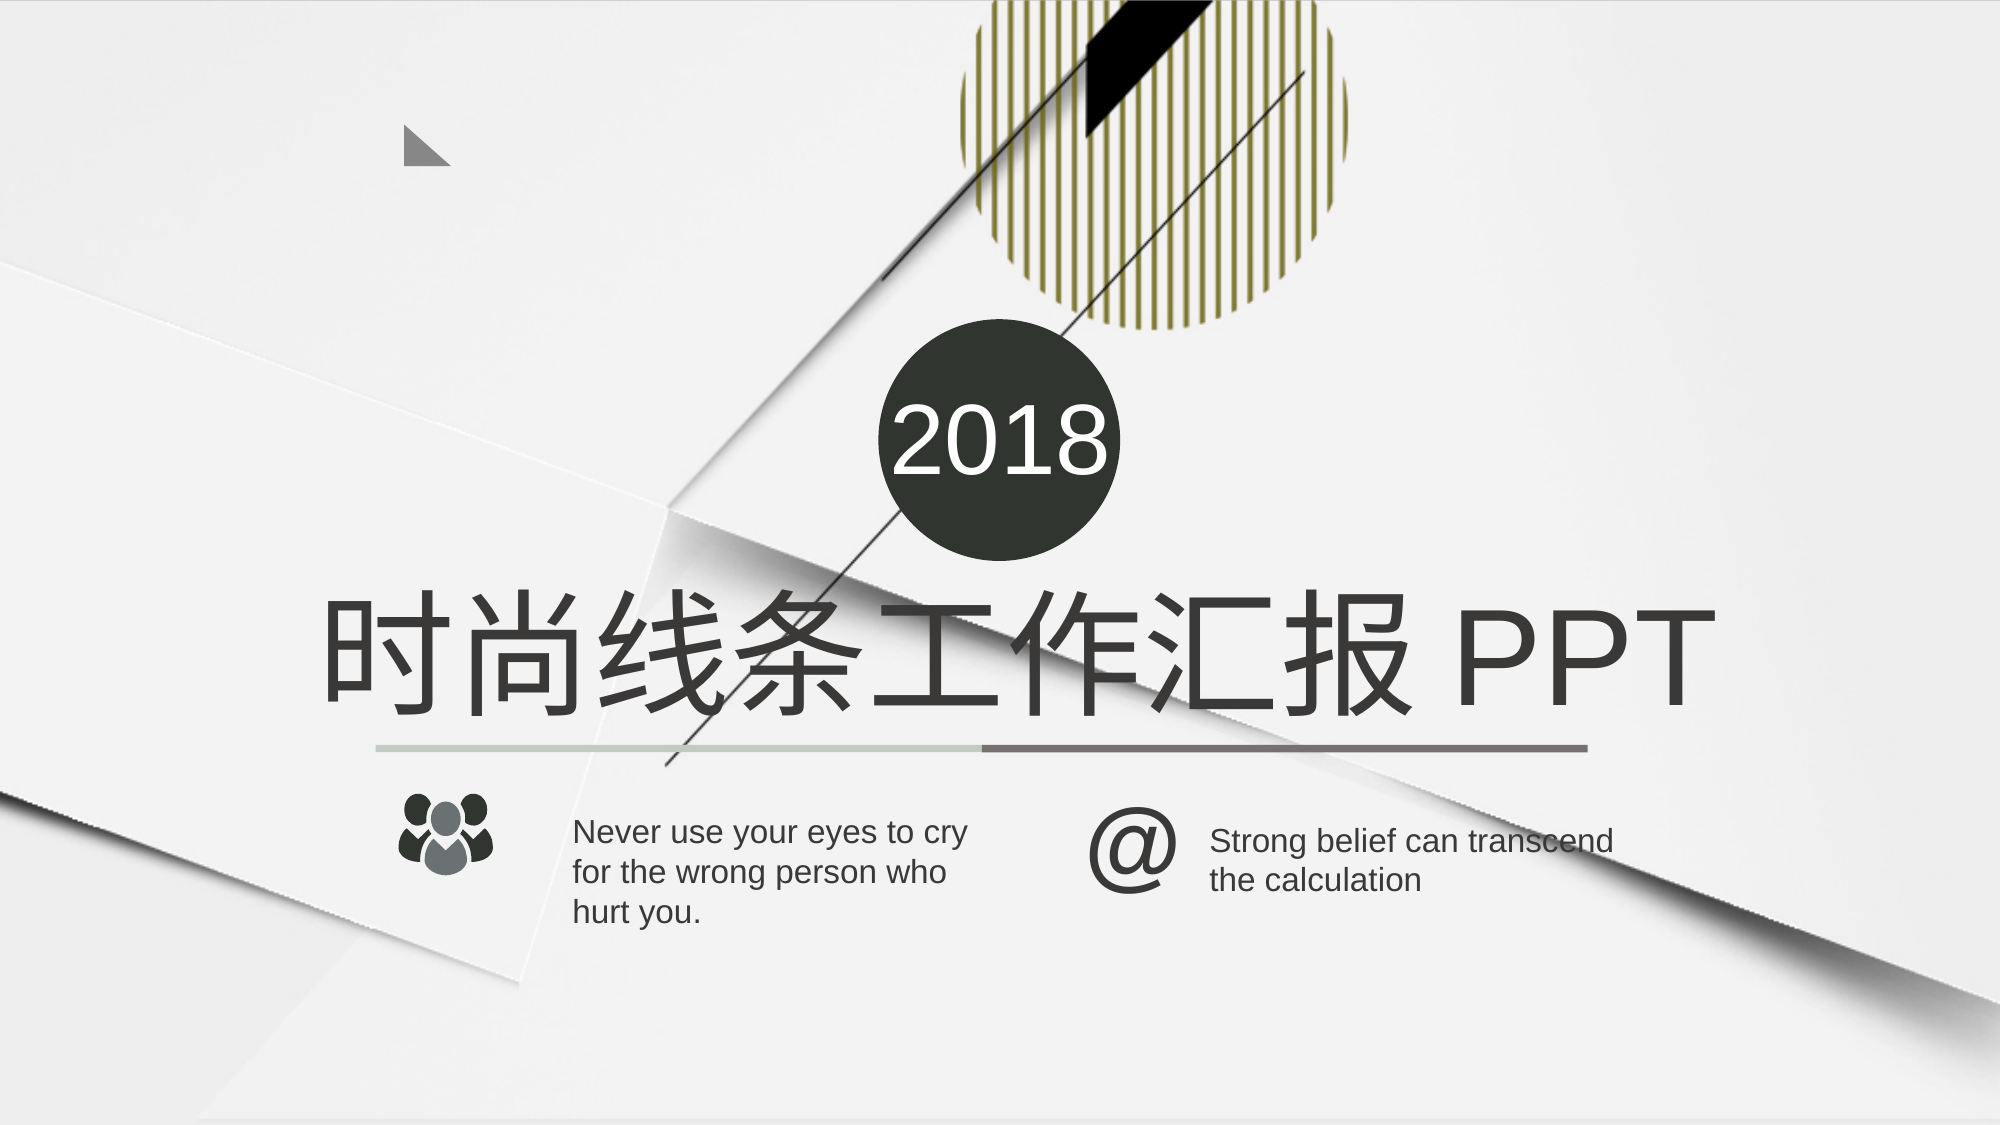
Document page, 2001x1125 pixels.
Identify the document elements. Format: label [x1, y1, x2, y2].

picture [0, 0, 2000, 1125]
text_box [398, 793, 493, 876]
